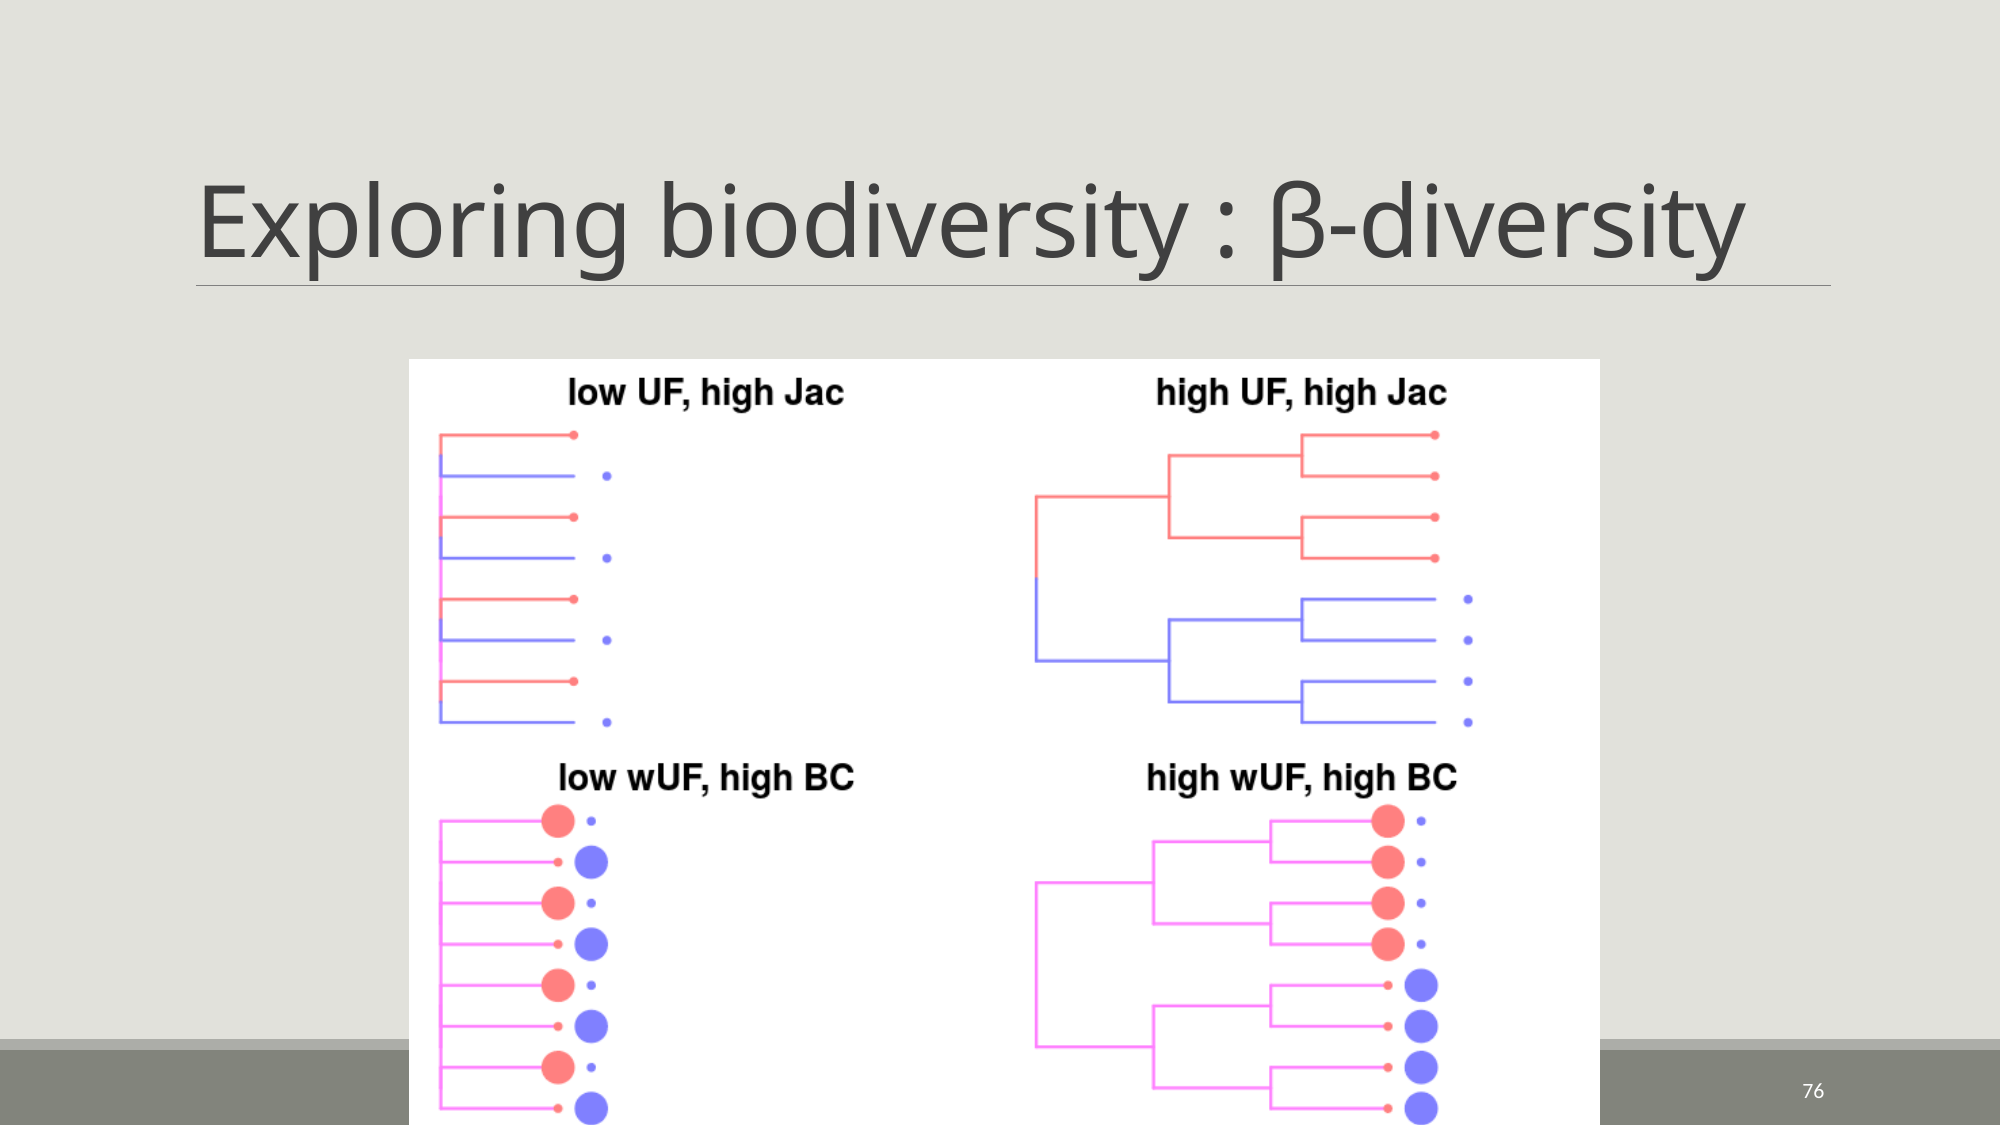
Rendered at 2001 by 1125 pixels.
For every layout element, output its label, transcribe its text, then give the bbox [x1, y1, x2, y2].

title Exploring biodiversity : β-diversity [180, 47, 1830, 285]
slide_number 76 [1624, 1059, 1840, 1120]
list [408, 359, 1601, 1125]
